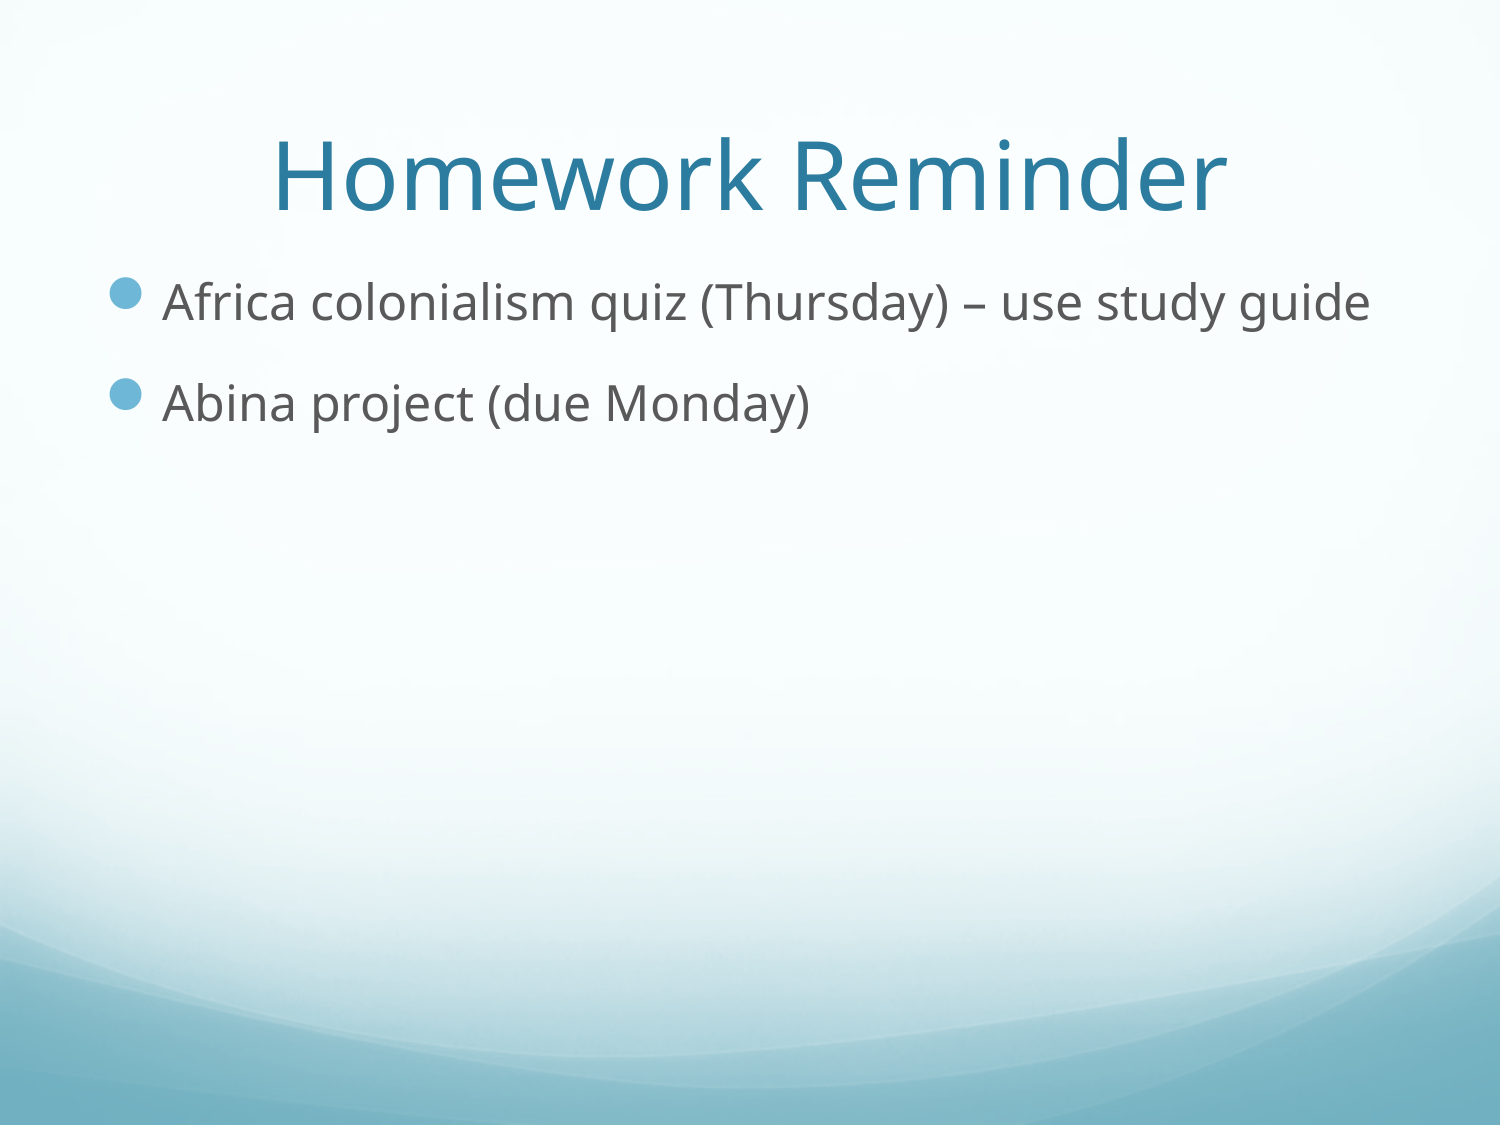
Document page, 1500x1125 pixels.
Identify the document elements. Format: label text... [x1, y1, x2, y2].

title Homework Reminder [90, 17, 1410, 237]
list Africa colonialism quiz (Thursday) – use study guide Abina project (due Monday) [90, 262, 1410, 975]
